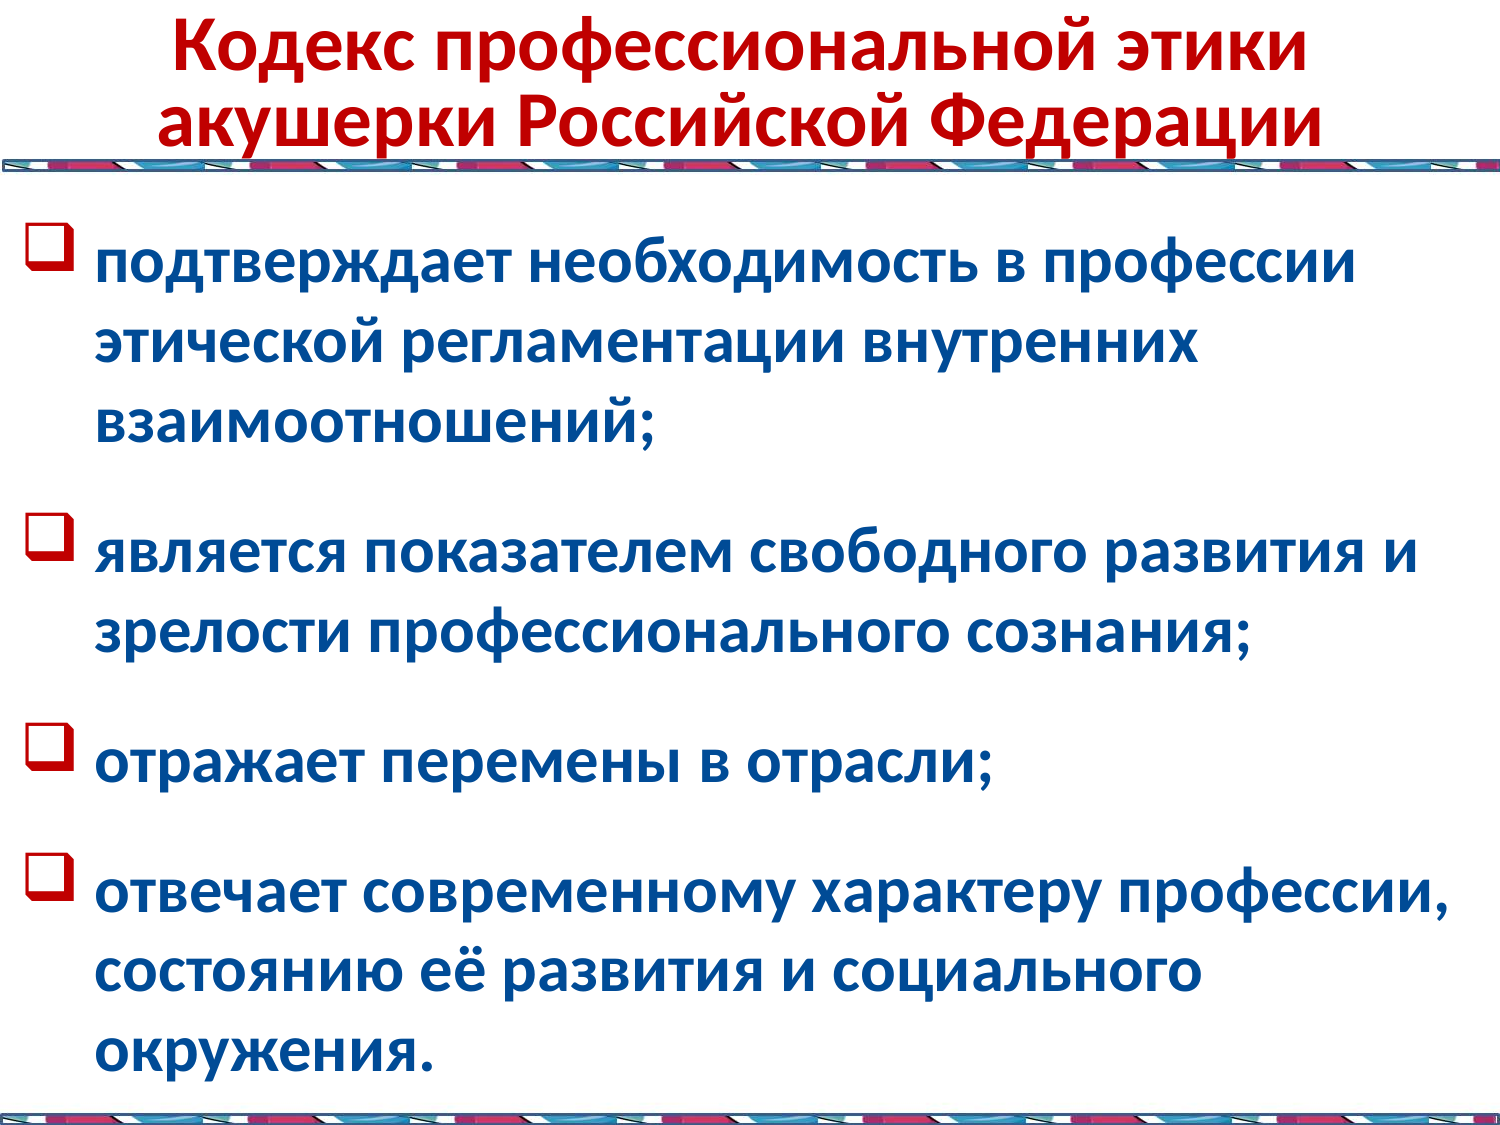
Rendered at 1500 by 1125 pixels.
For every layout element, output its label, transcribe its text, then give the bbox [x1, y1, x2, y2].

picture [0, 0, 1500, 1125]
text_box Кодекс профессиональной этики акушерки Российской Федерации [0, 2, 1483, 170]
text_box подтверждает необходимость в профессии этической регламентации внутренних взаимоотношений; является показателем свободного развития и зрелости профессионального сознания; отражает перемены в отрасли; отвечает современному характеру профессии, состоянию её развития и социального окружения. [5, 208, 1471, 1093]
